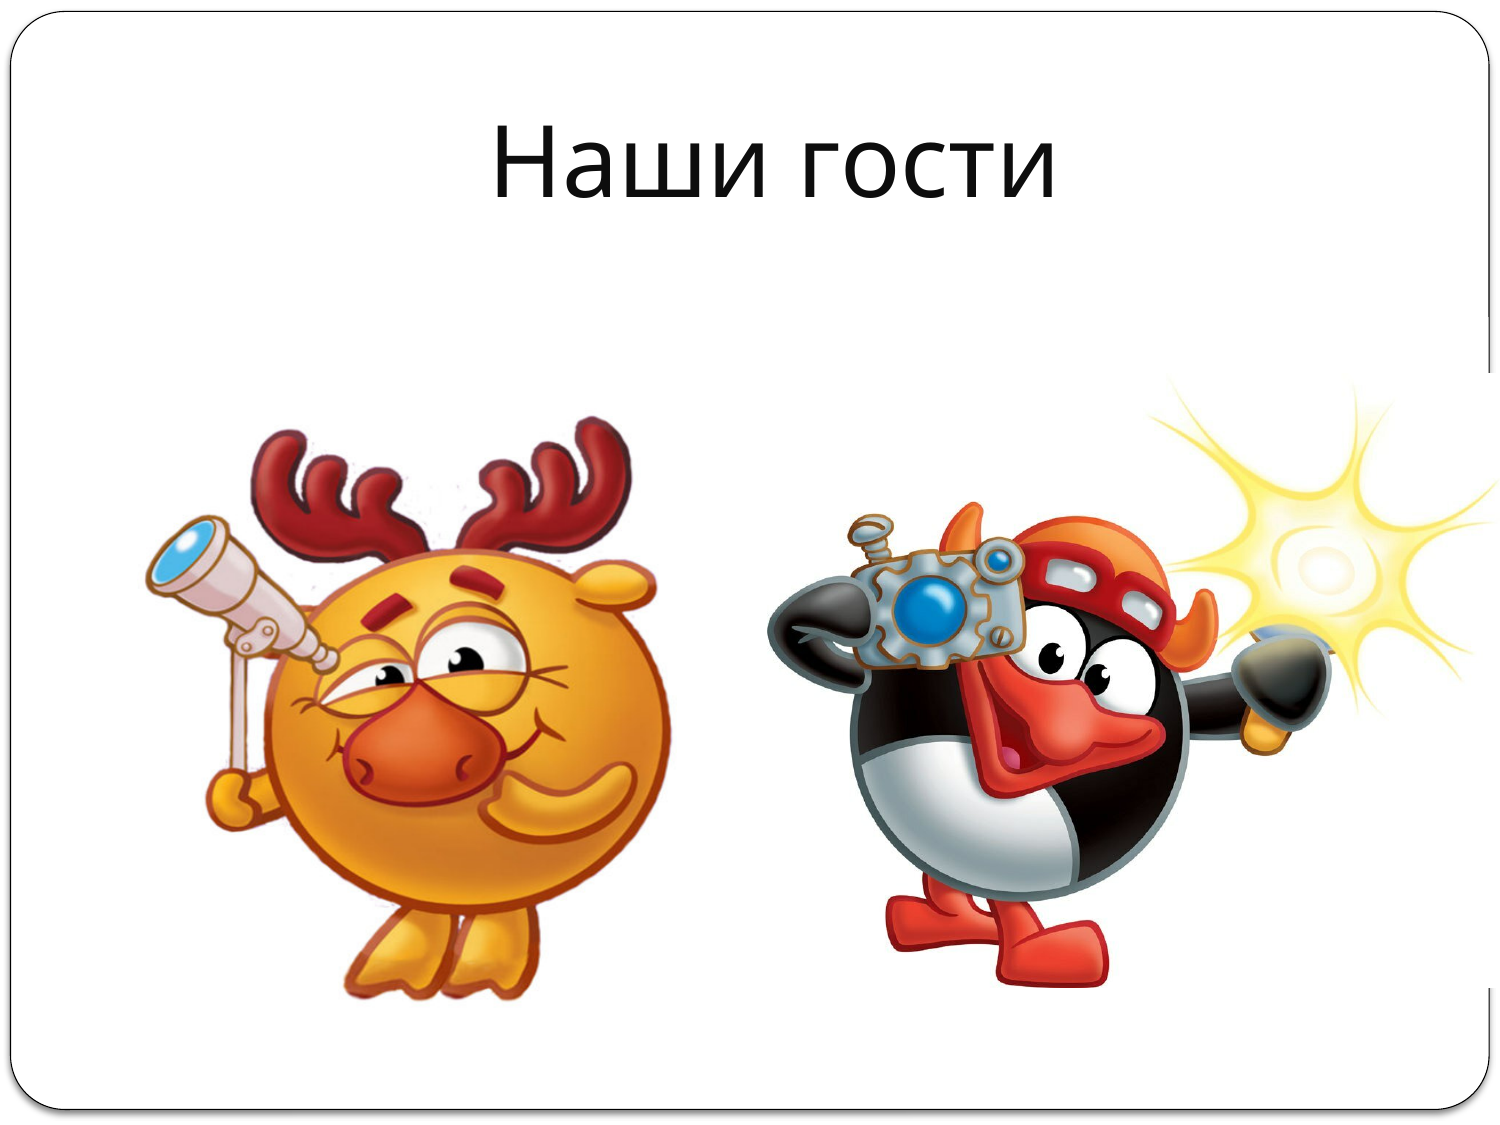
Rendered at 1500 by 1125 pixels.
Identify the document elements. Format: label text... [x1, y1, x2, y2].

picture [767, 373, 1500, 988]
picture [64, 408, 750, 1024]
title Наши гости [150, 45, 1425, 233]
